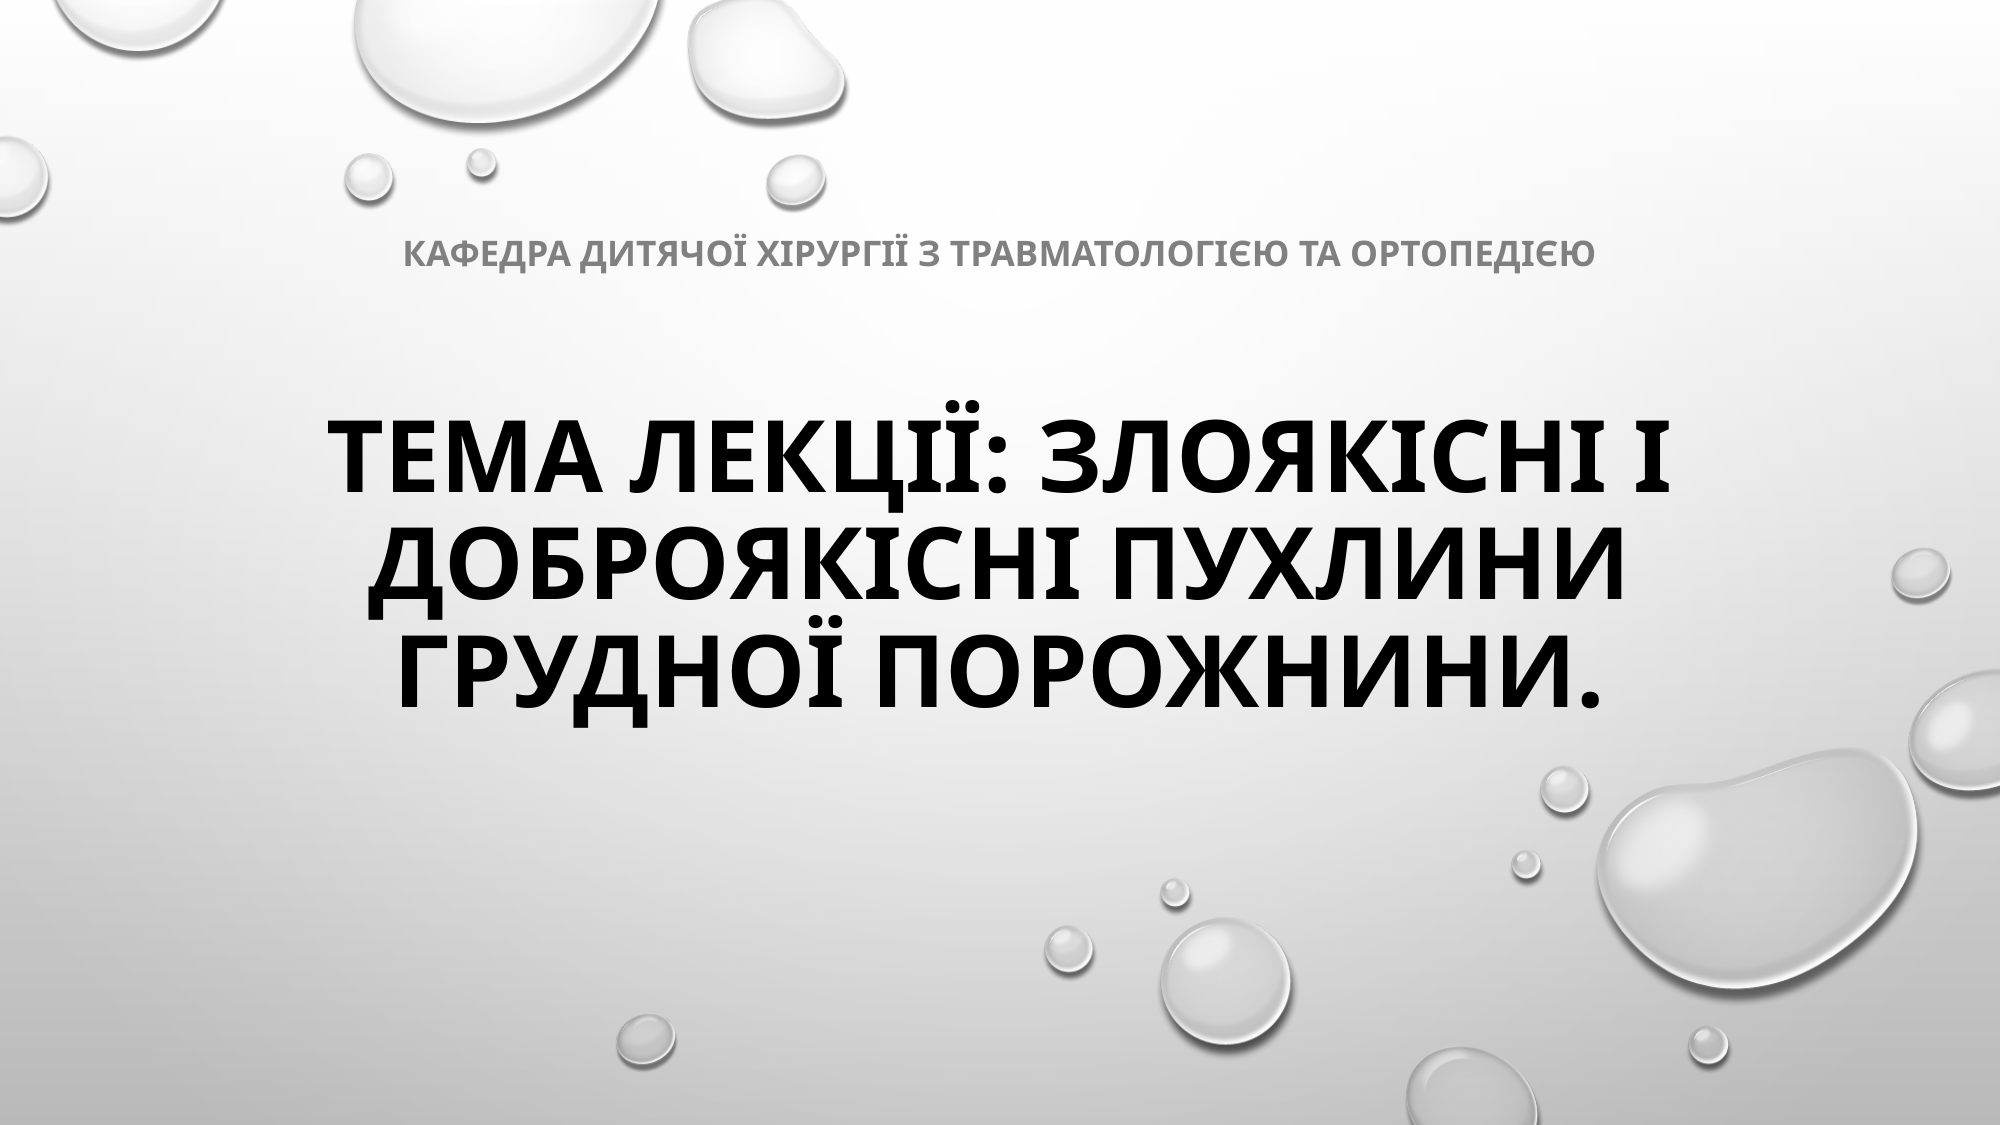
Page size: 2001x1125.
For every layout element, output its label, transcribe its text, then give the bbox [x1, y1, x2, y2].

picture [0, 0, 2000, 1125]
title ТЕМА ЛЕКЦІЇ: ЗЛОЯКІСНІ І ДОБРОЯКІСНІ ПУХЛИНИ ГРУДНОЇ ПОРОЖНИНИ. [287, 309, 1713, 737]
subtitle Кафедра дитячої хірургії з травматологією та ортопедією [287, 214, 1713, 309]
